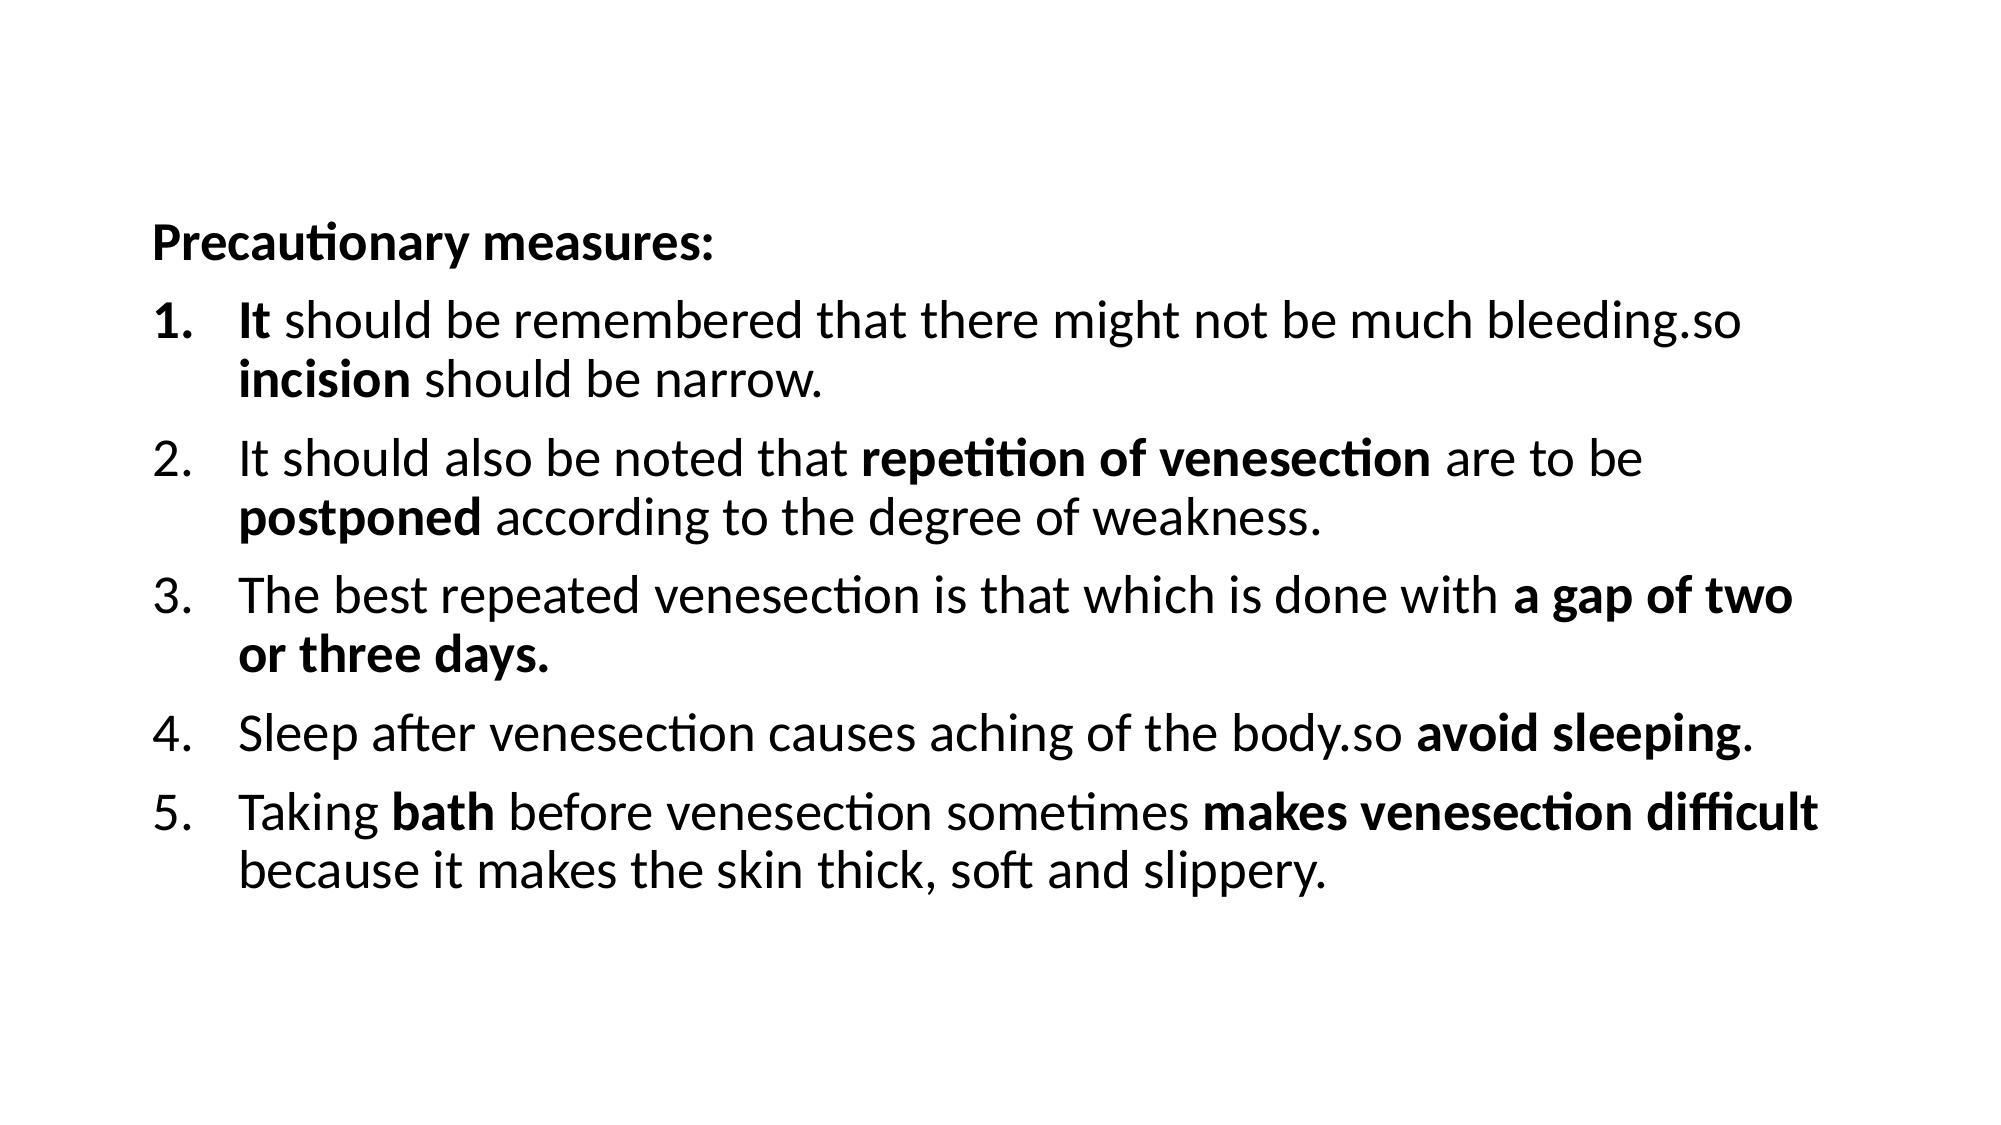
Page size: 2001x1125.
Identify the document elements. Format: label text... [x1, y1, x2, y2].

list Precautionary measures: It should be remembered that there might not be much bleeding.so incision should be narrow. It should also be noted that repetition of venesection are to be postponed according to the degree of weakness. The best repeated venesection is that which is done with a gap of two or three days. Sleep after venesection causes aching of the body.so avoid sleeping. Taking bath before venesection sometimes makes venesection difficult because it makes the skin thick, soft and slippery. [137, 205, 1863, 920]
